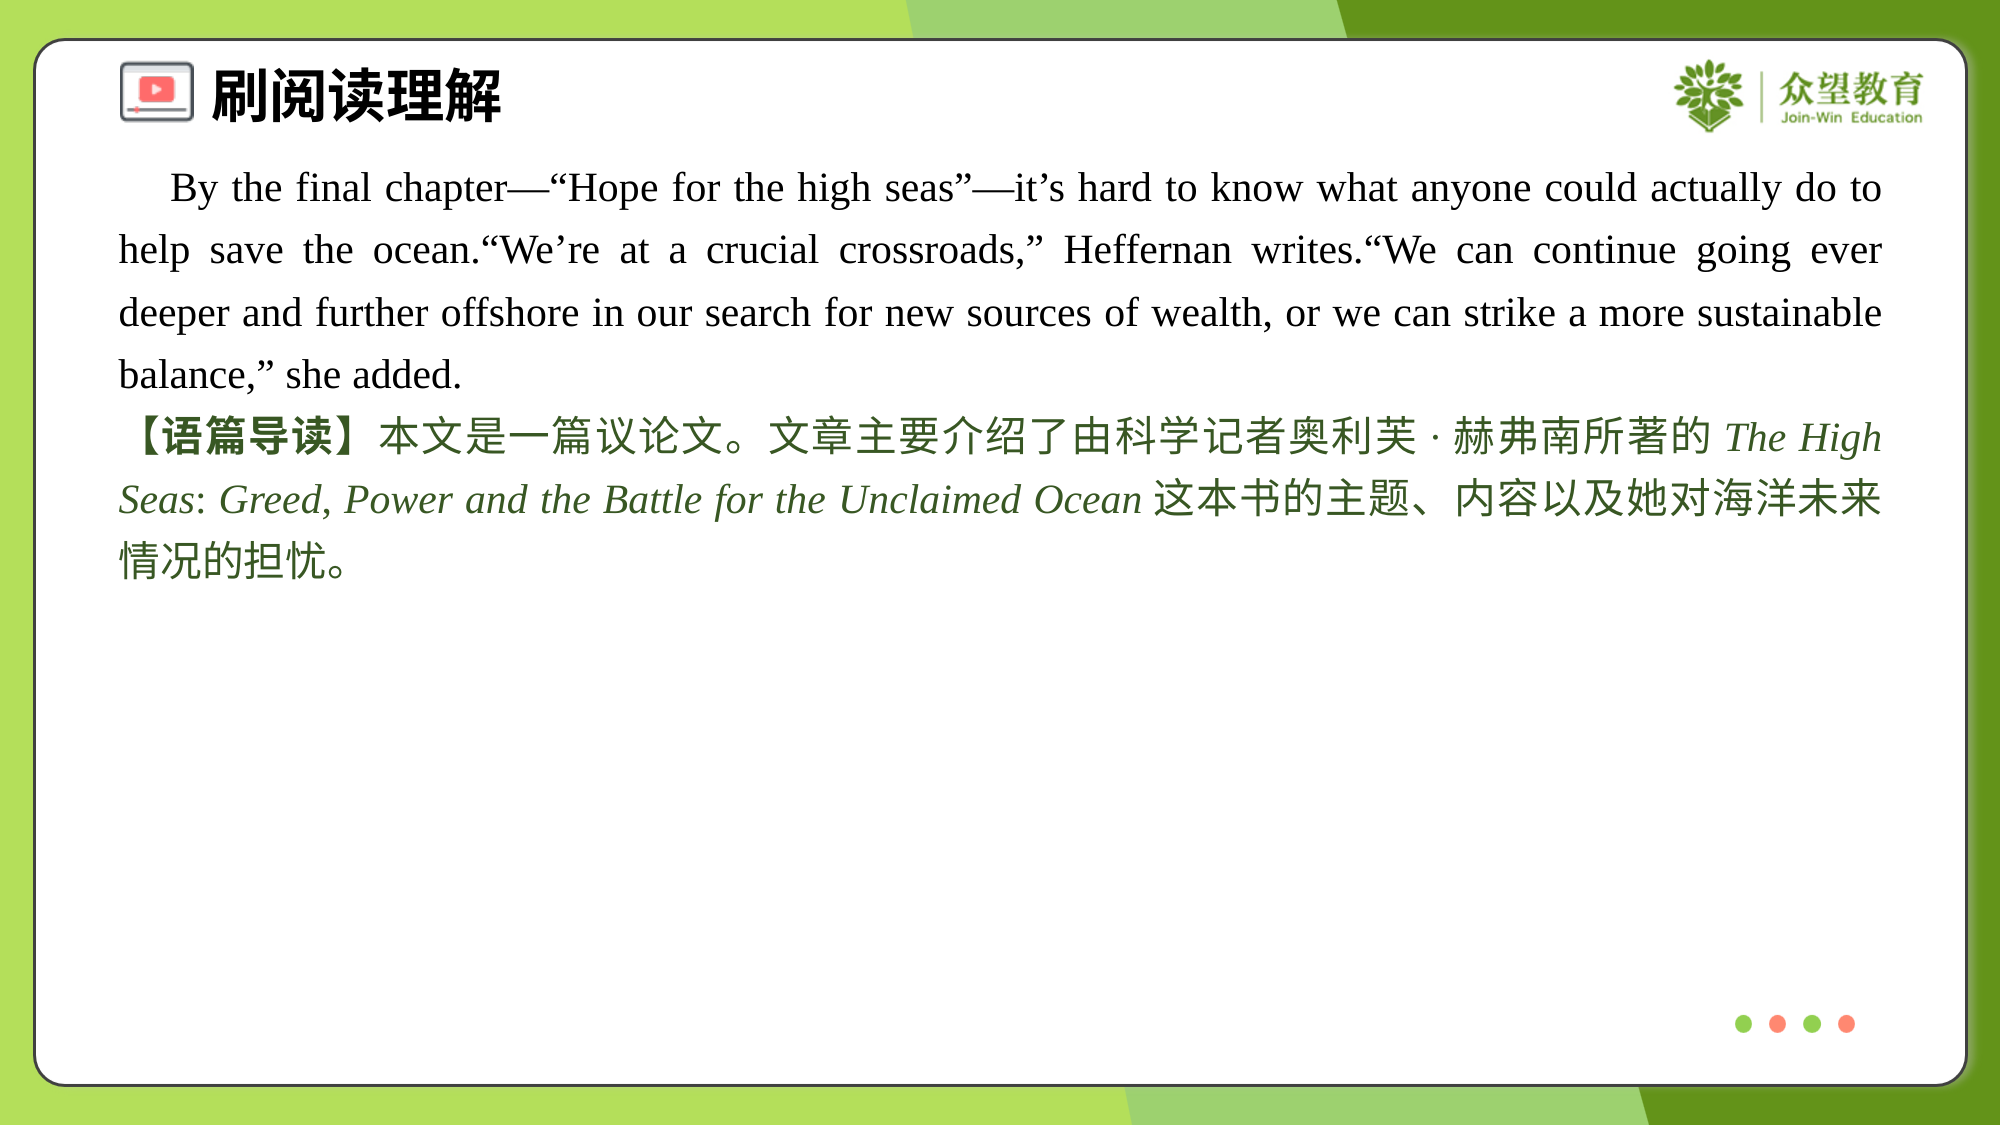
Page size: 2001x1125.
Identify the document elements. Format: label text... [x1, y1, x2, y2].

text_box By the final chapter—“Hope for the high seas”—it’s hard to know what anyone could actually do to help save the ocean.“We’re at a crucial crossroads,” Heffernan writes.“We can continue going ever deeper and further offshore in our search for new sources of wealth, or we can strike a more sustainable balance,” she added. [118, 146, 1883, 392]
picture [0, 0, 2000, 1125]
text_box 【语篇导读】本文是一篇议论文。文章主要介绍了由科学记者奥利芙·赫弗南所著的The High Seas: Greed, Power and the Battle for the Unclaimed Ocean这本书的主题、内容以及她对海洋未来情况的担忧。 [118, 397, 1883, 580]
